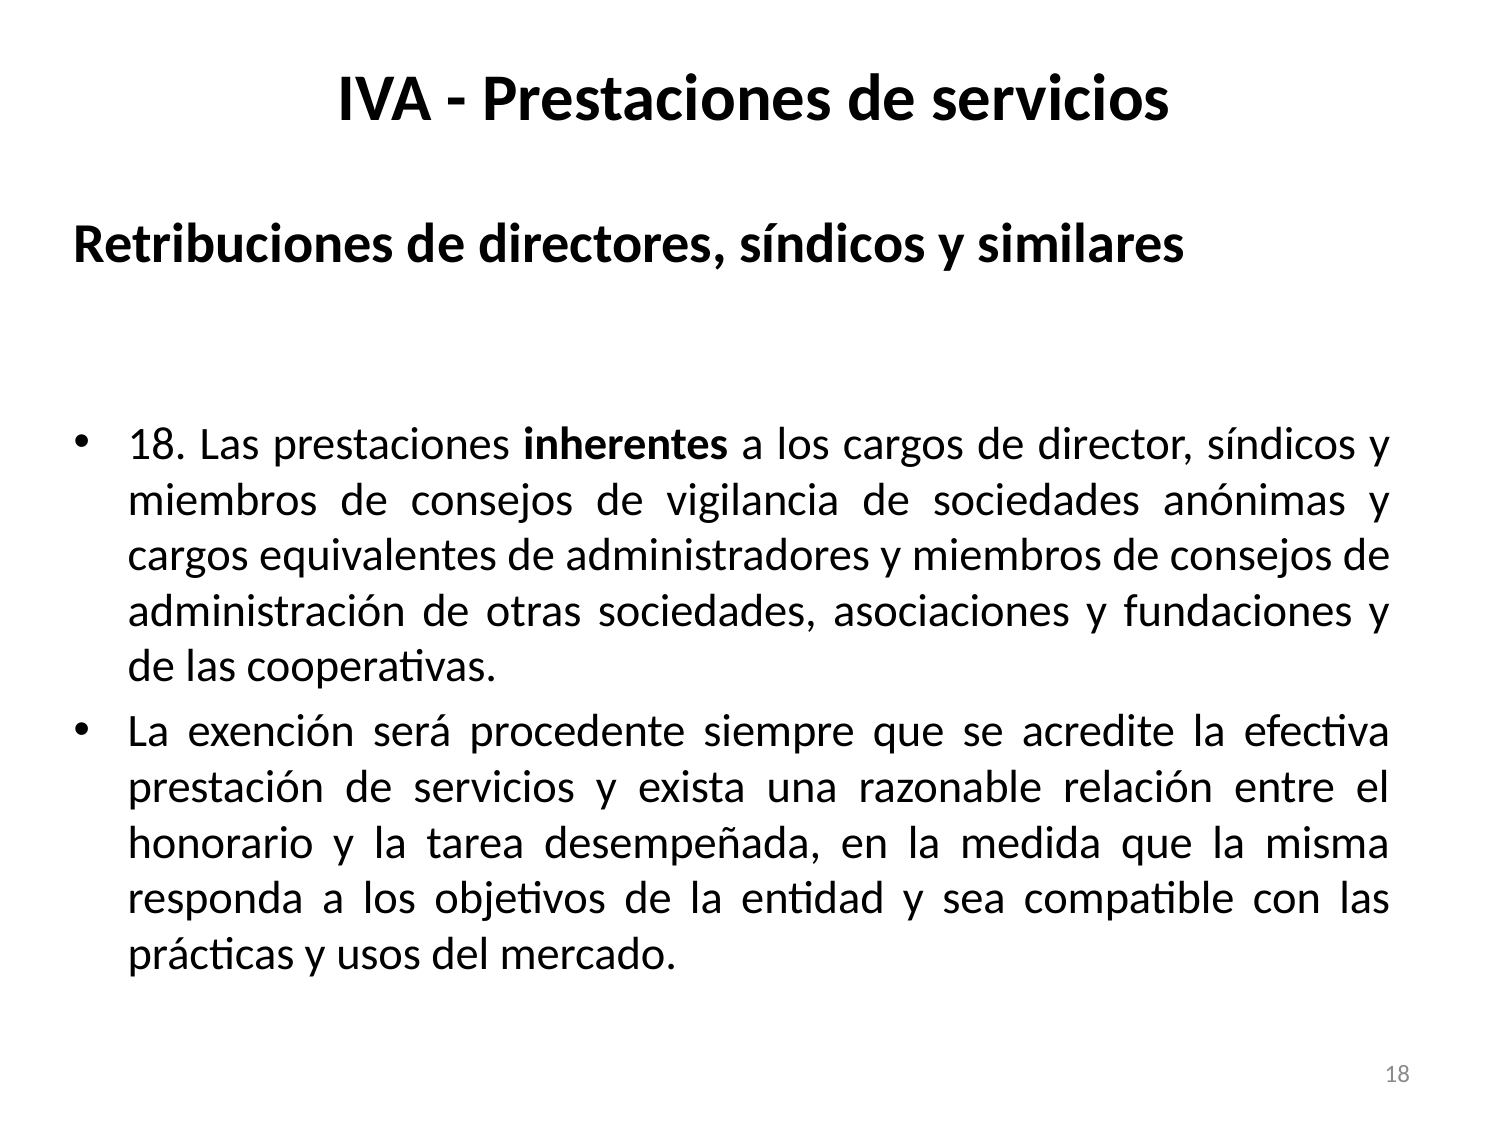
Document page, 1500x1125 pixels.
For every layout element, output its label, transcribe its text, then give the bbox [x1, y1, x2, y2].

title IVA - Prestaciones de servicios [117, 0, 1393, 188]
slide_number 18 [1074, 1042, 1425, 1103]
list Retribuciones de directores, síndicos y similares 18. Las prestaciones inherentes a los cargos de director, síndicos y miembros de consejos de vigilancia de sociedades anónimas y cargos equivalentes de administradores y miembros de consejos de administración de otras sociedades, asociaciones y fundaciones y de las cooperativas. La exención será procedente siempre que se acredite la efectiva prestación de servicios y exista una razonable relación entre el honorario y la tarea desempeñada, en la medida que la misma responda a los objetivos de la entidad y sea compatible con las prácticas y usos del mercado. [58, 199, 1406, 997]
